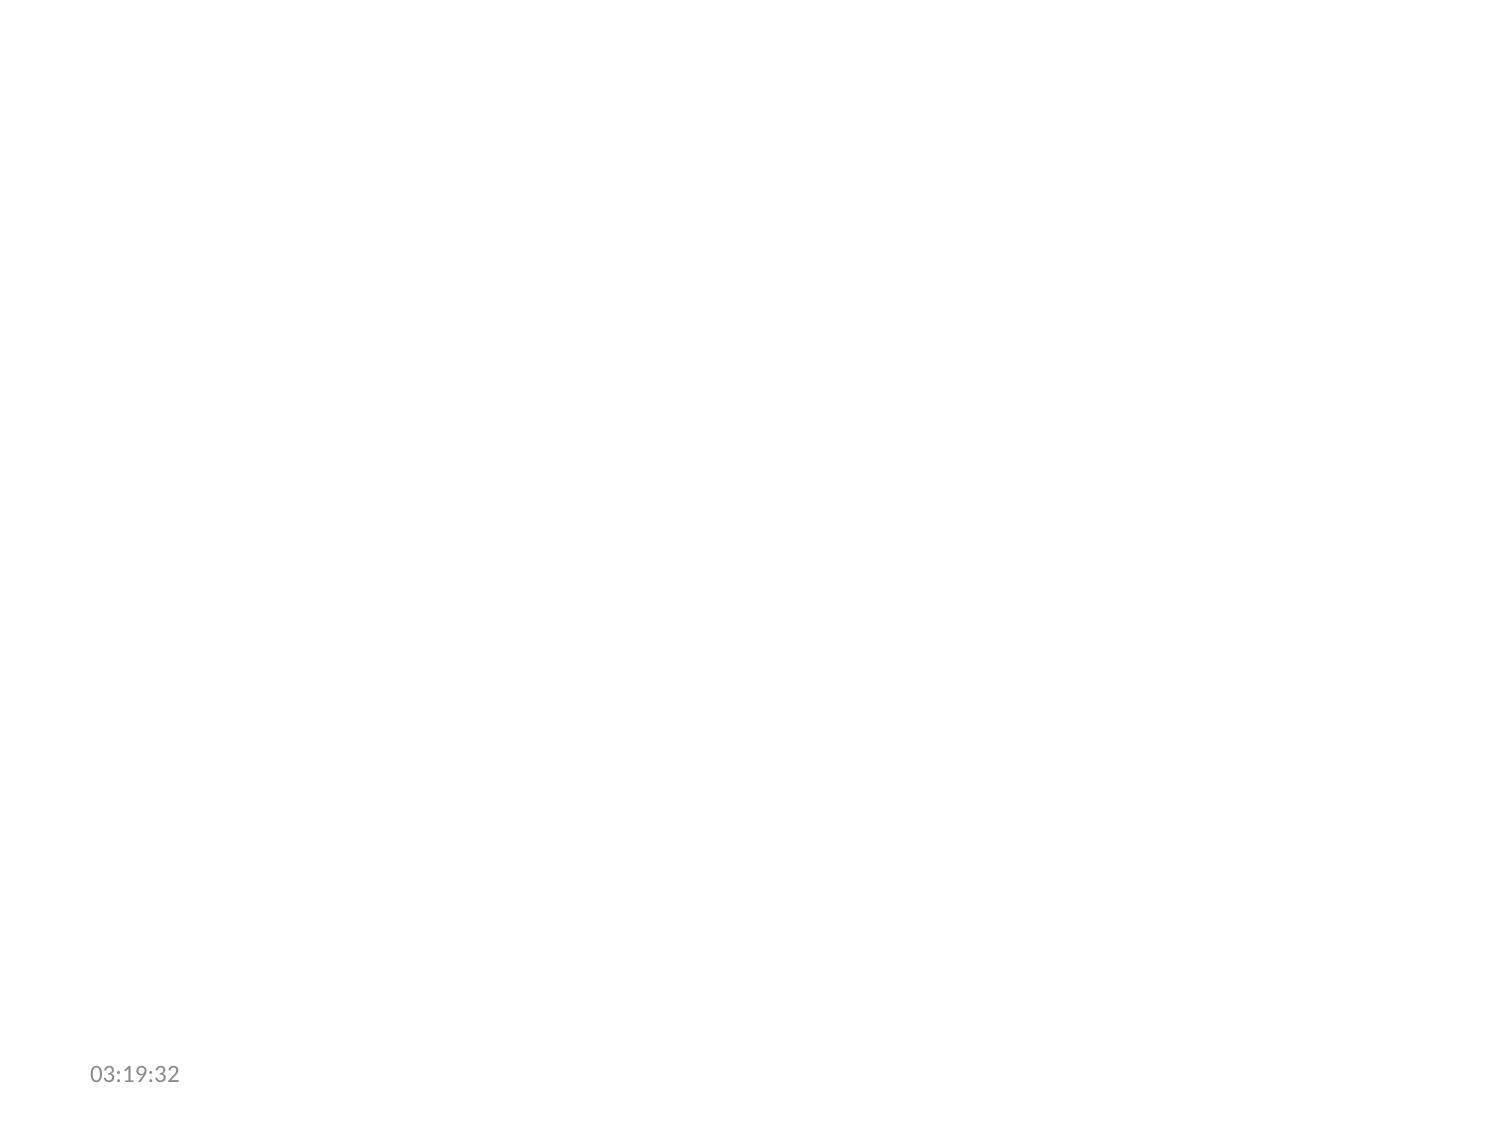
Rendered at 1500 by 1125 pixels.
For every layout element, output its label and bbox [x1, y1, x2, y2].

slide_number [75, 1042, 425, 1103]
